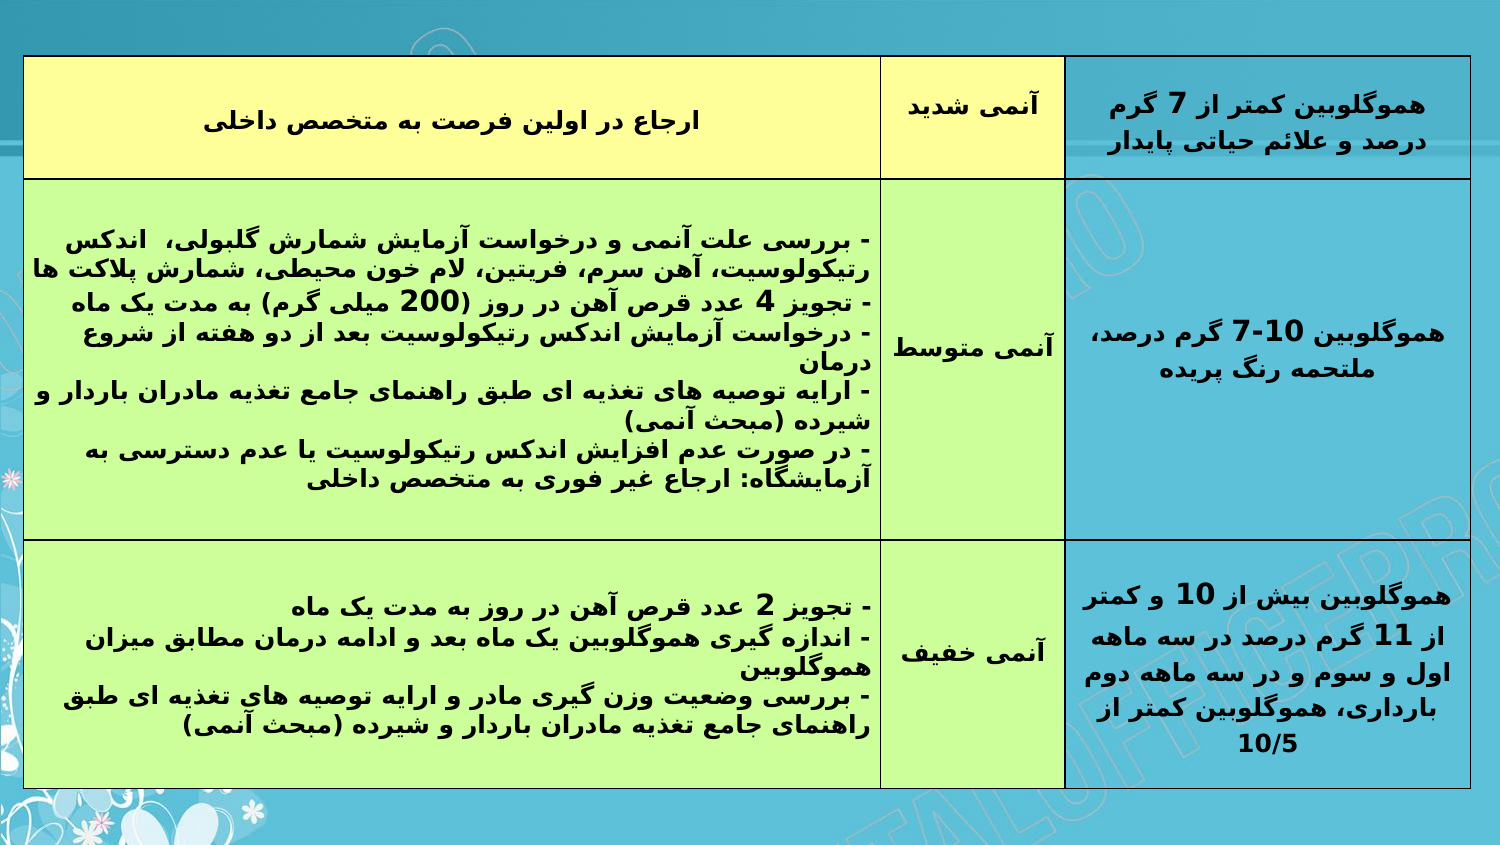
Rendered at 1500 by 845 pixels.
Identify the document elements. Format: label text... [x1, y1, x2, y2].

table_cell - تجویز 2 عدد قرص آهن در روز به مدت یک ماه - اندازه گیری هموگلوبین یک ماه بعد و ادامه درمان مطابق میزان هموگلوبین - بررسی وضعیت وزن گیری مادر و ارایه توصیه های تغذیه ای طبق راهنمای جامع تغذیه مادران باردار و شیرده (مبحث آنمی) [24, 541, 880, 788]
table_header ارجاع در اولین فرصت به متخصص داخلی [24, 57, 880, 178]
table_header آنمی شدید [881, 57, 1064, 178]
table_cell هموگلوبین بیش از 10 و کمتر از 11 گرم درصد در سه ماهه اول و سوم و در سه ماهه دوم بارداری، هموگلوبین کمتر از 10/5 [1066, 541, 1470, 788]
table_cell - بررسی علت آنمی و درخواست آزمایش شمارش گلبولی، اندکس رتیکولوسیت، آهن سرم، فریتین، لام خون محیطی، شمارش پلاکت ها - تجویز 4 عدد قرص آهن در روز (200 میلی گرم) به مدت یک ماه - درخواست آزمایش اندکس رتیکولوسیت بعد از دو هفته از شروع درمان - ارایه توصیه های تغذیه ای طبق راهنمای جامع تغذیه مادران باردار و شیرده (مبحث آنمی) - در صورت عدم افزایش اندکس رتیکولوسیت یا عدم دسترسی به آزمایشگاه: ارجاع غیر فوری به متخصص داخلی [24, 180, 880, 539]
table_cell آنمی خفیف [881, 541, 1064, 788]
picture [0, 0, 1500, 845]
table_cell هموگلوبین 10-7 گرم درصد، ملتحمه رنگ پریده [1066, 180, 1470, 539]
table_cell آنمی متوسط [881, 180, 1064, 539]
table_header هموگلوبین کمتر از 7 گرم درصد و علائم حیاتی پایدار [1066, 57, 1470, 178]
